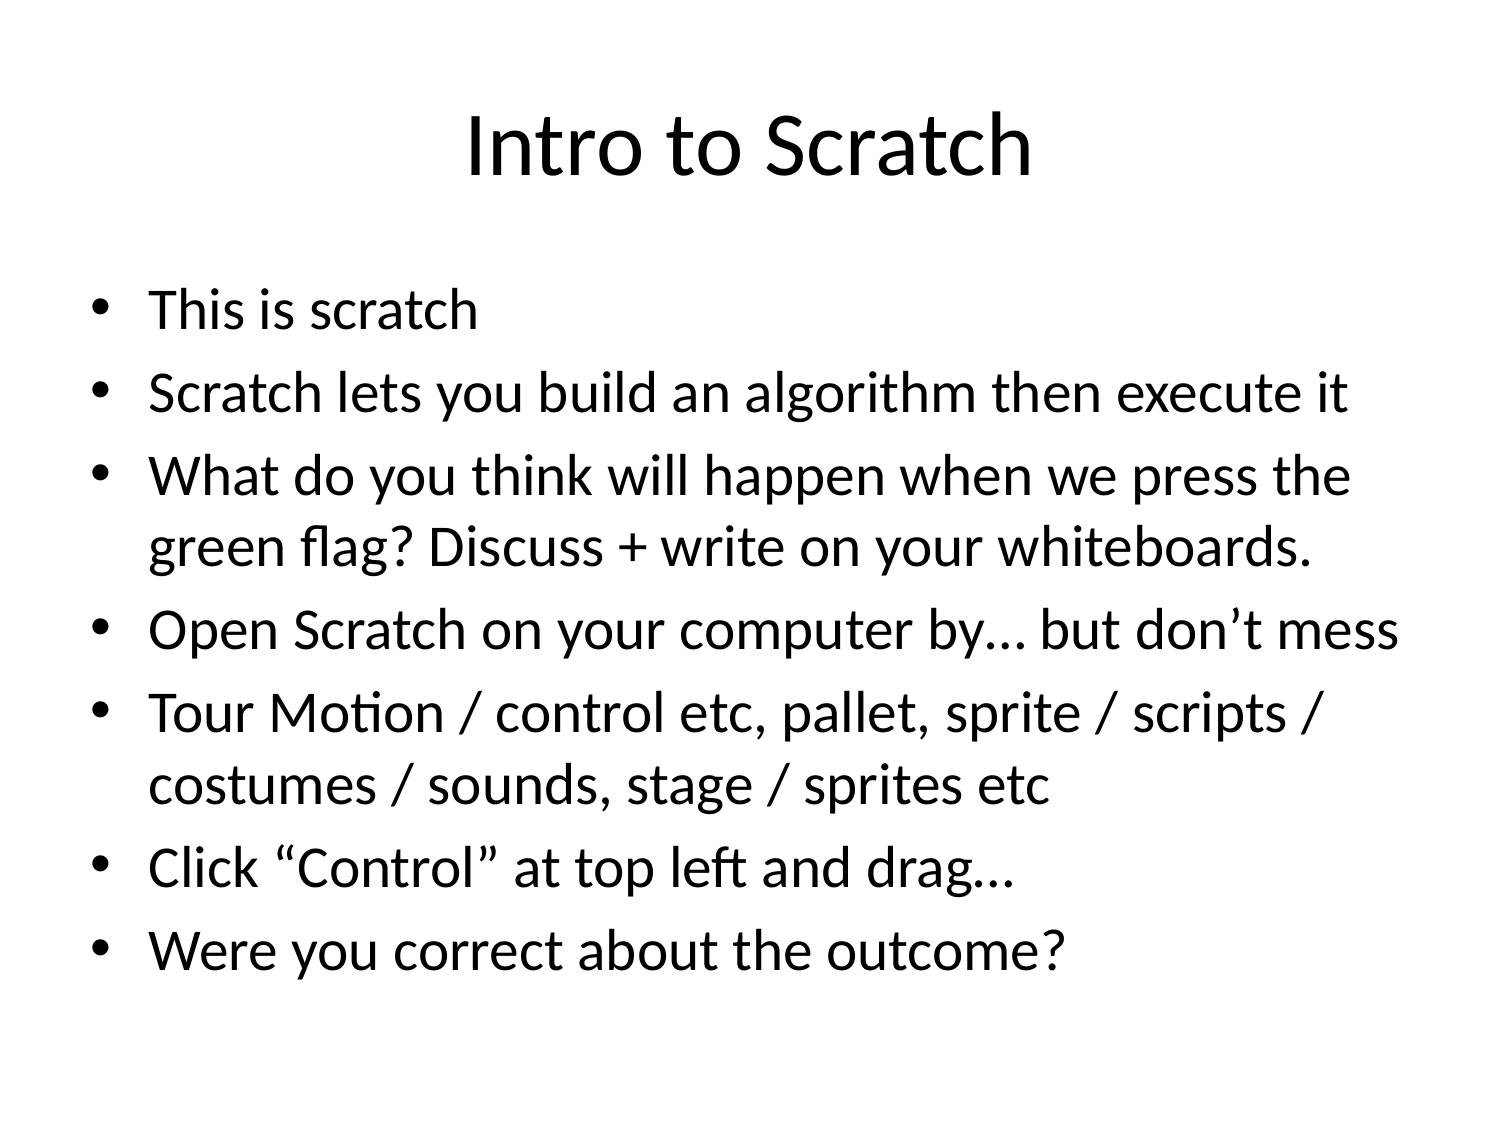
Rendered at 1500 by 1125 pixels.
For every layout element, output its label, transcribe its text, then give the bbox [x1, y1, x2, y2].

title Intro to Scratch [75, 45, 1425, 233]
list This is scratch Scratch lets you build an algorithm then execute it What do you think will happen when we press the green flag? Discuss + write on your whiteboards. Open Scratch on your computer by… but don’t mess Tour Motion / control etc, pallet, sprite / scripts / costumes / sounds, stage / sprites etc Click “Control” at top left and drag… Were you correct about the outcome? [75, 262, 1425, 1005]
